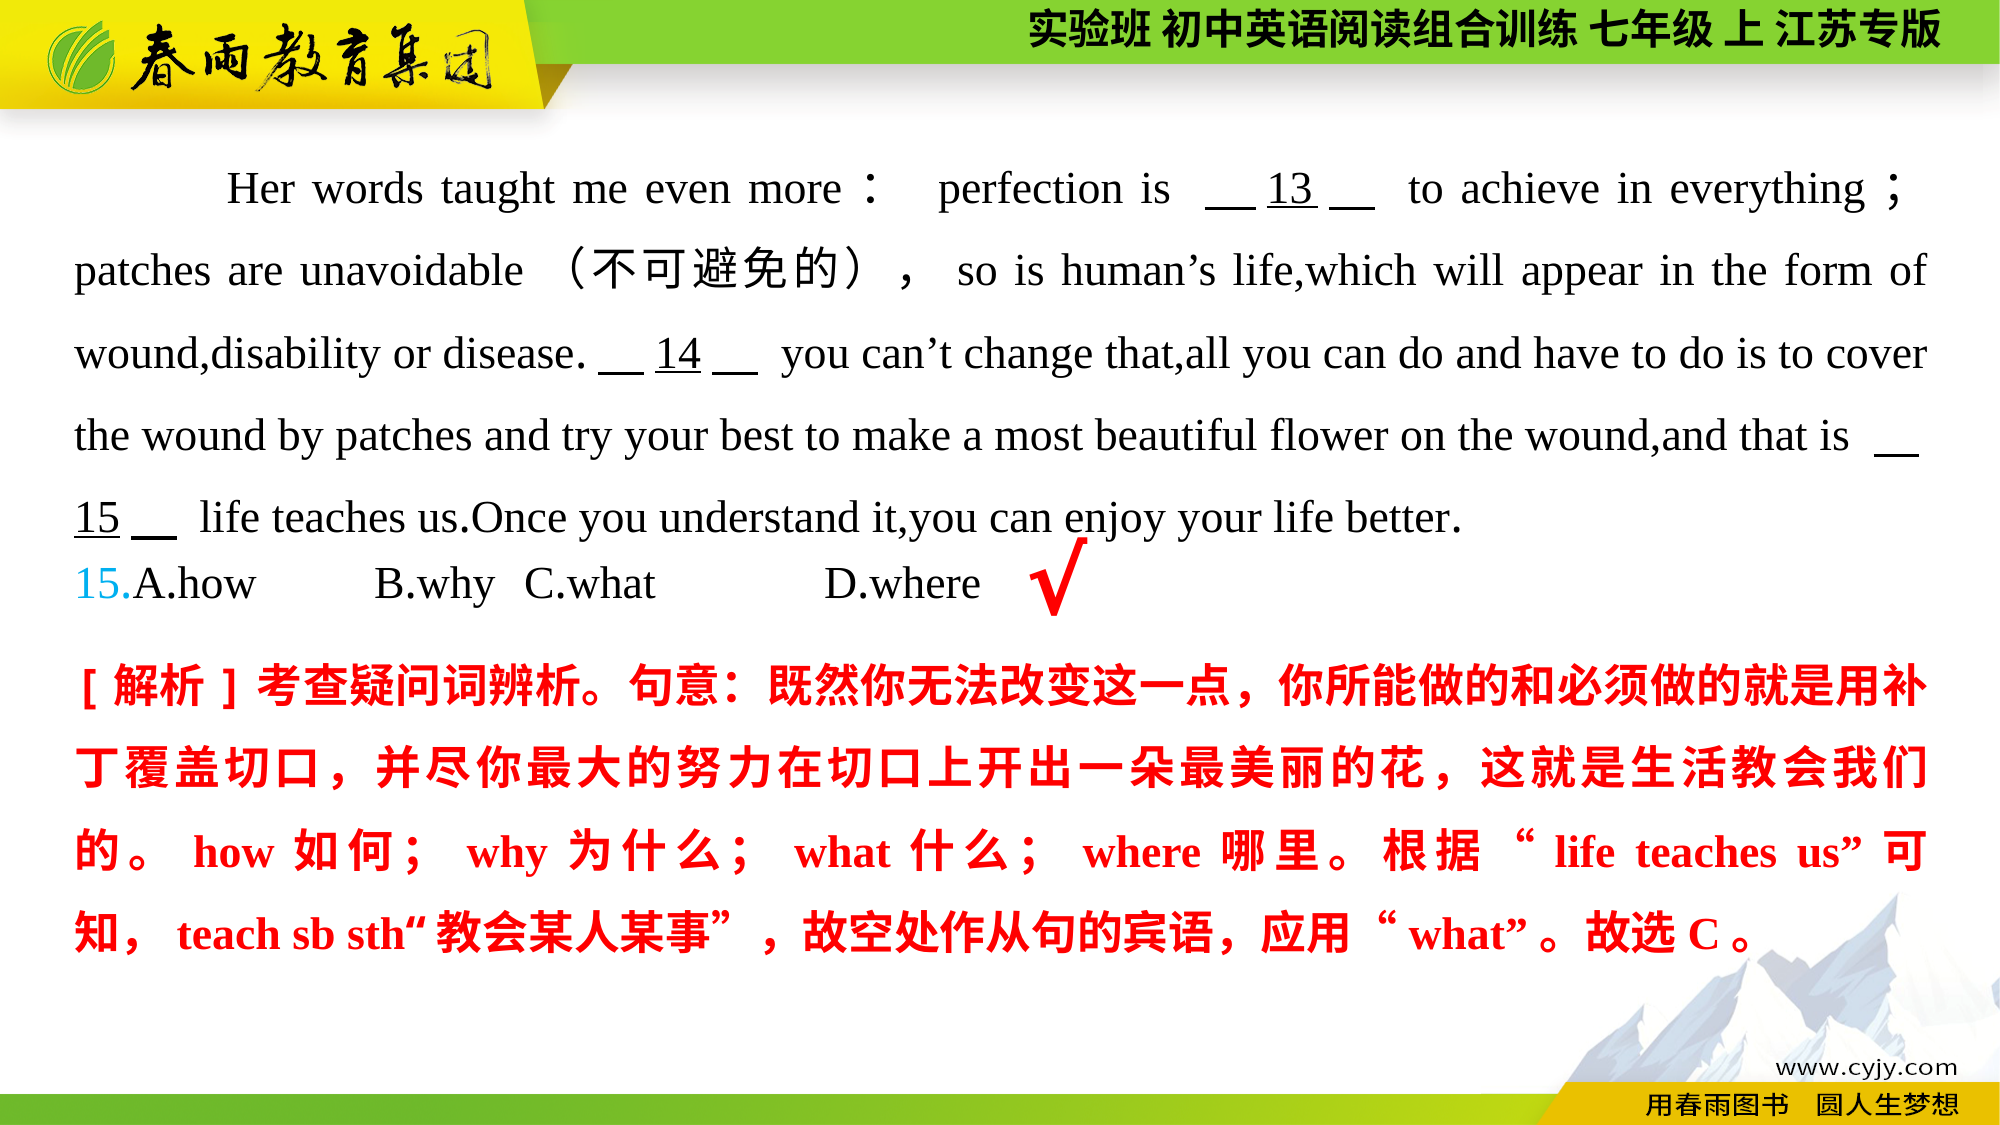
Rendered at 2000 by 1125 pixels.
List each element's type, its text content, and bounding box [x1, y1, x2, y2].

text_box [解析]考查疑问词辨析。句意：既然你无法改变这一点，你所能做的和必须做的就是用补丁覆盖切口，并尽你最大的努力在切口上开出一朵最美丽的花，这就是生活教会我们的。how如何；why为什么；what什么；where哪里。根据“life teaches us”可知，teach sb sth“教会某人某事”，故空处作从句的宾语，应用“what”。故选C。 [59, 621, 1944, 967]
picture [0, 0, 2000, 1125]
list Her words taught me even more： perfection is 13 to achieve in everything； patches are unavoidable（不可避免的），so is human’s life,which will appear in the form of wound,disability or disease. 14 you can’t change that,all you can do and have to do is to cover the wound by patches and try your best to make a most beautiful flower on the wound,and that is 15 life teaches us.Once you understand it,you can enjoy your life better. 15.A.how B.why C.what D.where [59, 122, 1944, 615]
text_box √ [1011, 615, 1110, 621]
